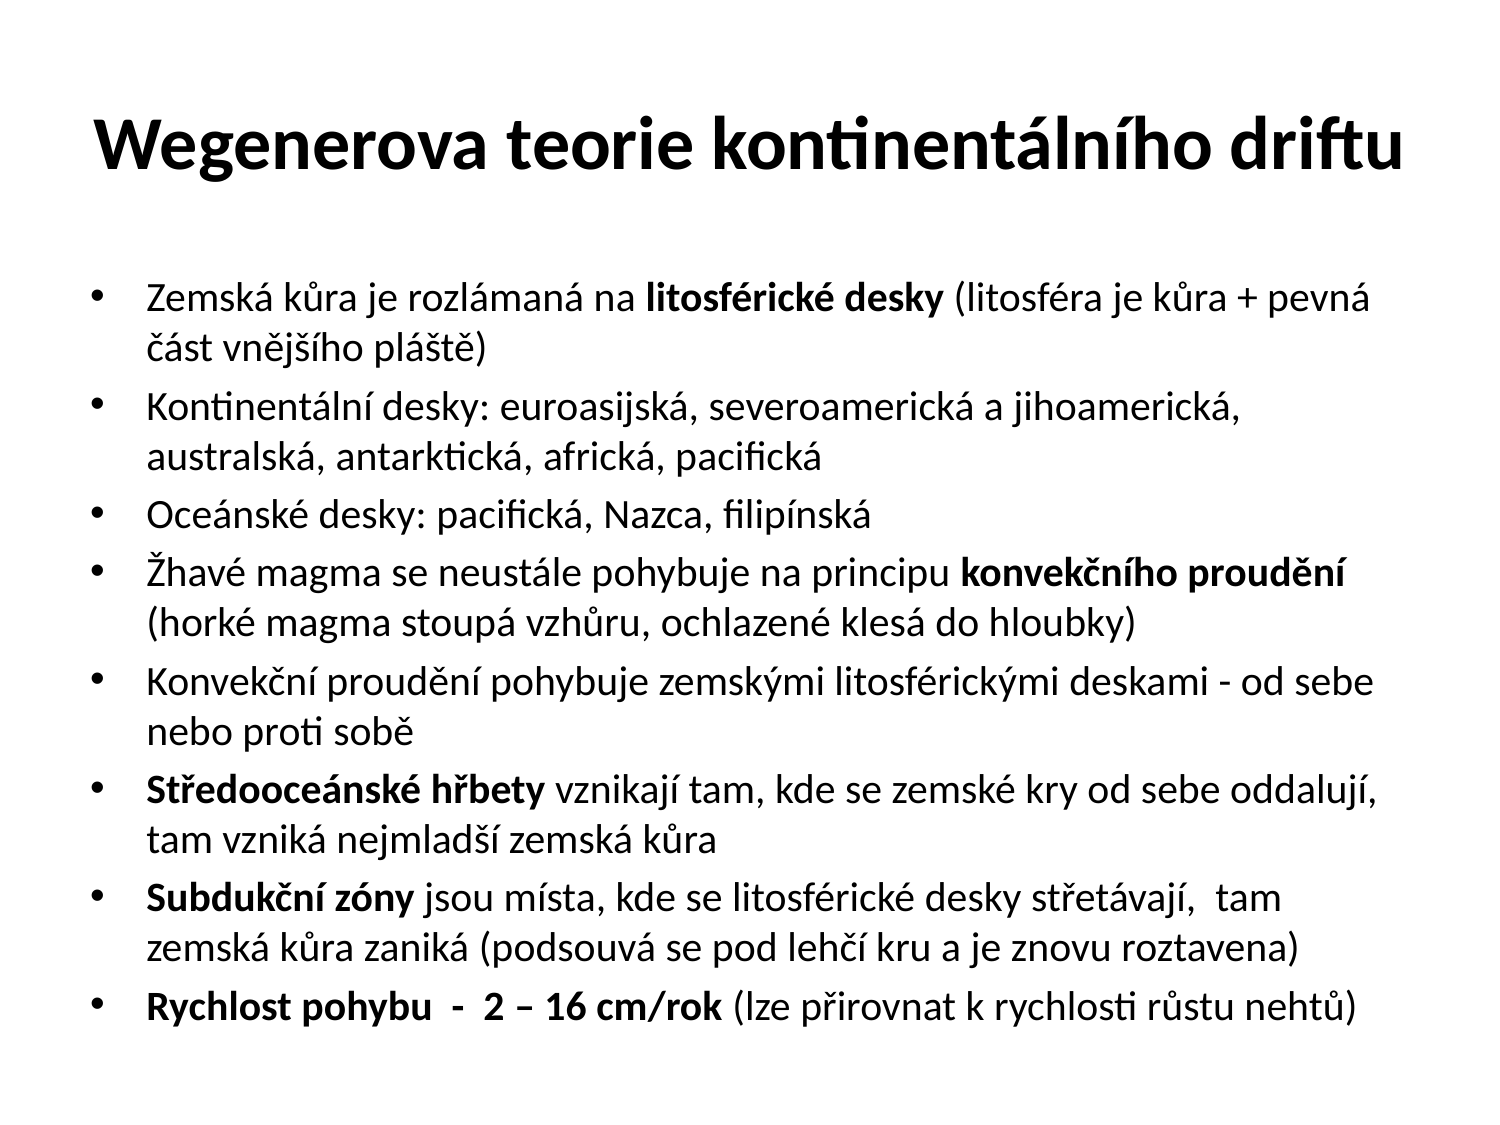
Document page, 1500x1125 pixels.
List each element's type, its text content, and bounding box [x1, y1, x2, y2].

title Wegenerova teorie kontinentálního driftu [75, 45, 1425, 233]
list Zemská kůra je rozlámaná na litosférické desky (litosféra je kůra + pevná část vnějšího pláště) Kontinentální desky: euroasijská, severoamerická a jihoamerická, australská, antarktická, africká, pacifická Oceánské desky: pacifická, Nazca, filipínská Žhavé magma se neustále pohybuje na principu konvekčního proudění (horké magma stoupá vzhůru, ochlazené klesá do hloubky) Konvekční proudění pohybuje zemskými litosférickými deskami - od sebe nebo proti sobě Středooceánské hřbety vznikají tam, kde se zemské kry od sebe oddalují, tam vzniká nejmladší zemská kůra Subdukční zóny jsou místa, kde se litosférické desky střetávají, tam zemská kůra zaniká (podsouvá se pod lehčí kru a je znovu roztavena) Rychlost pohybu - 2 – 16 cm/rok (lze přirovnat k rychlosti růstu nehtů) [75, 262, 1425, 1005]
